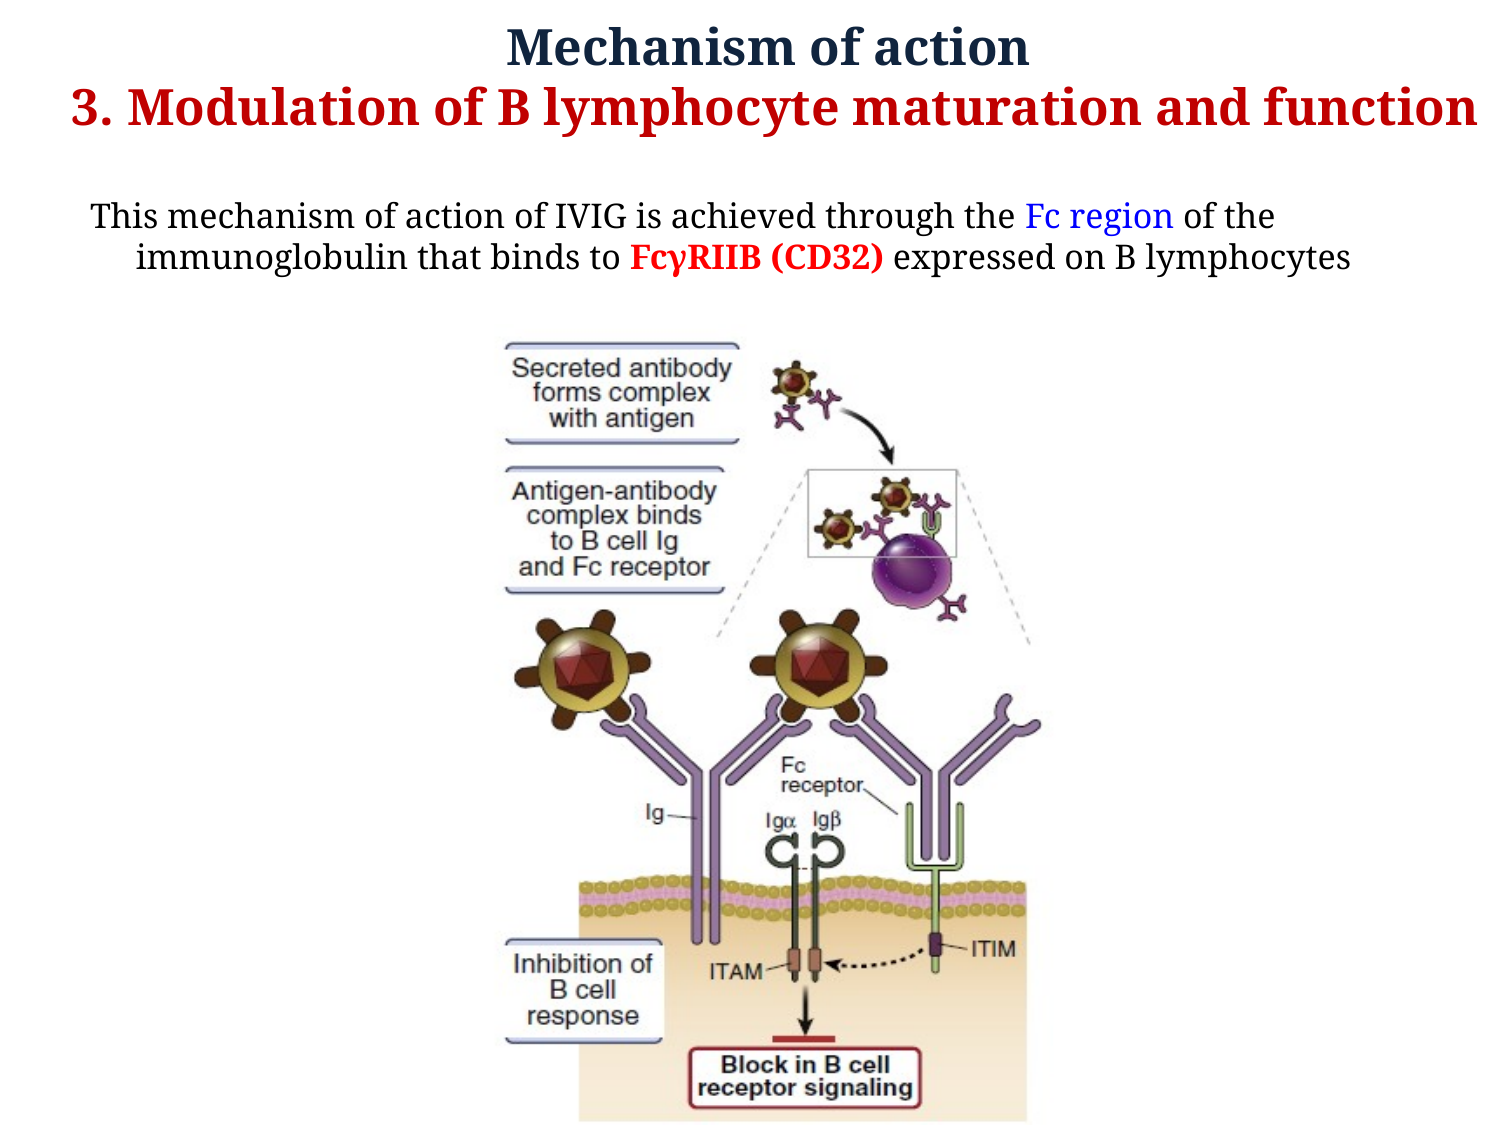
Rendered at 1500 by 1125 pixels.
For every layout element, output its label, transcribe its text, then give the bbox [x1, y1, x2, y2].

picture [412, 324, 1090, 1125]
title Mechanism of action 3. Modulation of B lymphocyte maturation and function [37, 0, 1500, 150]
list This mechanism of action of IVIG is achieved through the Fc region of the immunoglobulin that binds to FcγRIIB (CD32) expressed on B lymphocytes [75, 187, 1388, 325]
